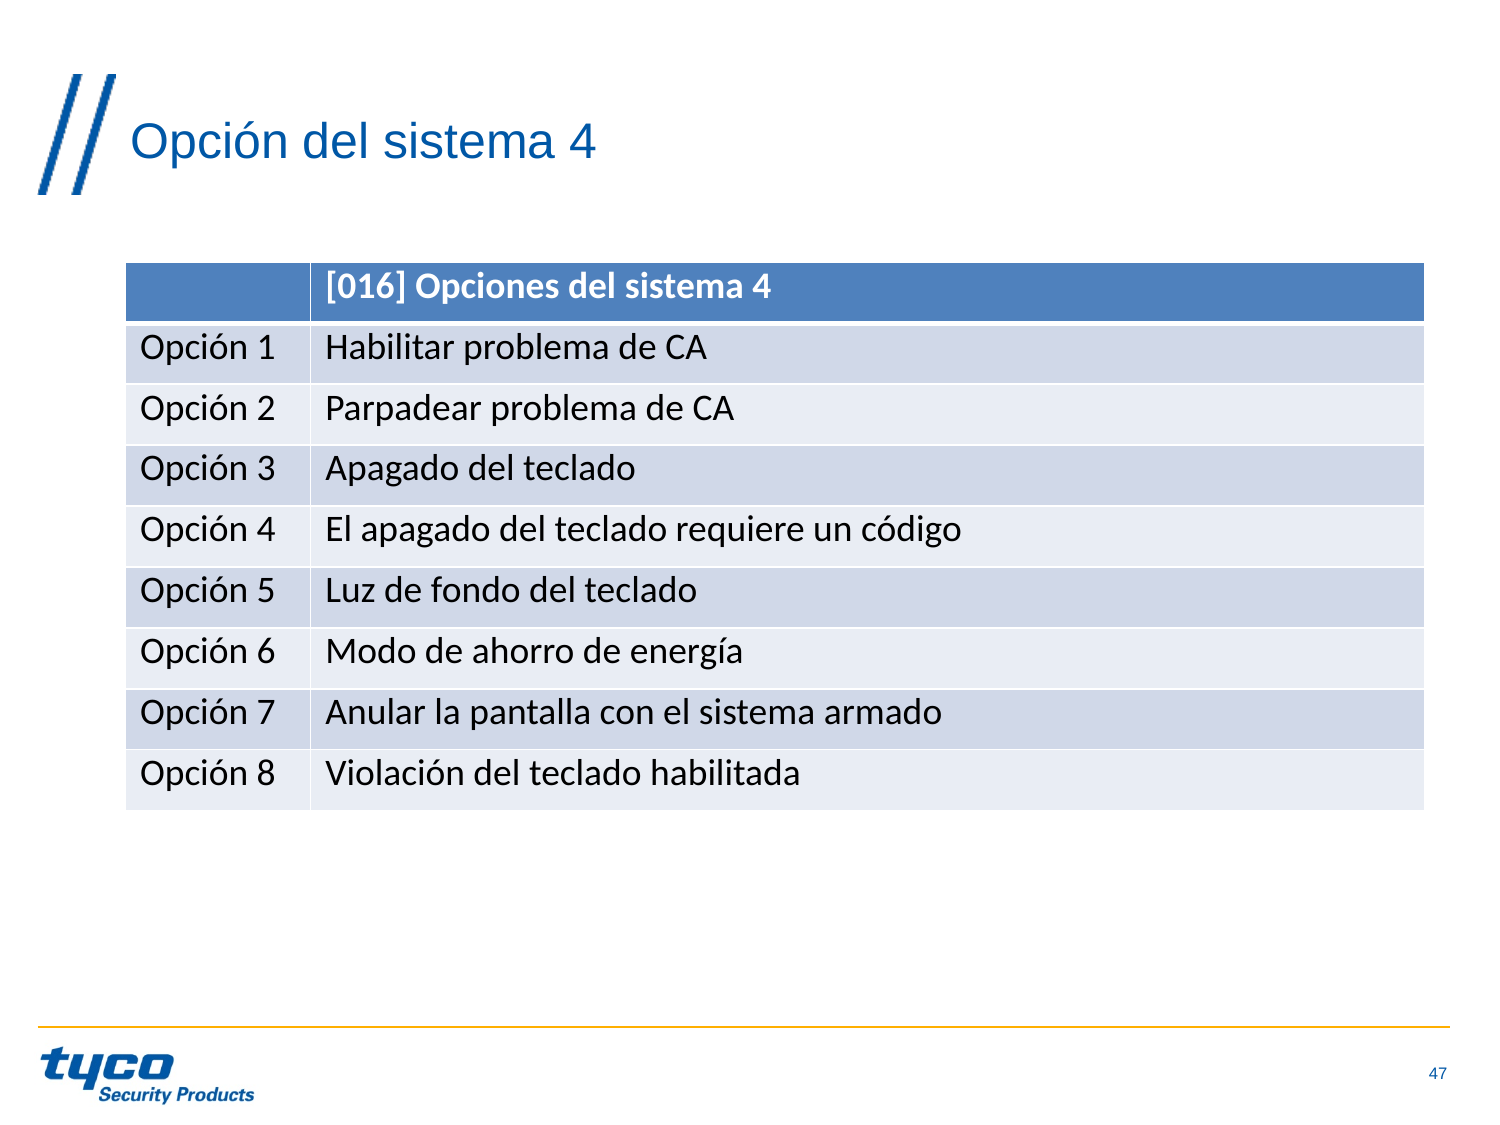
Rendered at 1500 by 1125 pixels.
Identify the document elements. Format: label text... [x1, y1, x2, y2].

table_cell Anular la pantalla con el sistema armado [311, 690, 1424, 749]
table_cell Modo de ahorro de energía [311, 629, 1424, 688]
table_header [126, 263, 310, 321]
table_cell Opción 4 [126, 507, 310, 566]
table_cell Opción 2 [126, 385, 310, 444]
table_cell El apagado del teclado requiere un código [311, 507, 1424, 566]
table_cell Opción 8 [126, 750, 310, 810]
table_cell Violación del teclado habilitada [311, 750, 1424, 810]
table_cell Opción 1 [126, 326, 310, 383]
text_box [97, 1061, 228, 1091]
table_header [016] Opciones del sistema 4 [311, 263, 1424, 321]
table_cell Parpadear problema de CA [311, 385, 1424, 444]
title Opción del sistema 4 [115, 44, 1426, 233]
table_cell Opción 3 [126, 446, 310, 505]
table_cell Opción 7 [126, 690, 310, 749]
table_cell Habilitar problema de CA [311, 326, 1424, 383]
table_cell Opción 5 [126, 568, 310, 627]
table_cell Apagado del teclado [311, 446, 1424, 505]
slide_number 47 [1387, 1042, 1463, 1103]
table_cell Luz de fondo del teclado [311, 568, 1424, 627]
picture [34, 1040, 260, 1107]
picture [37, 74, 115, 195]
table_cell Opción 6 [126, 629, 310, 688]
